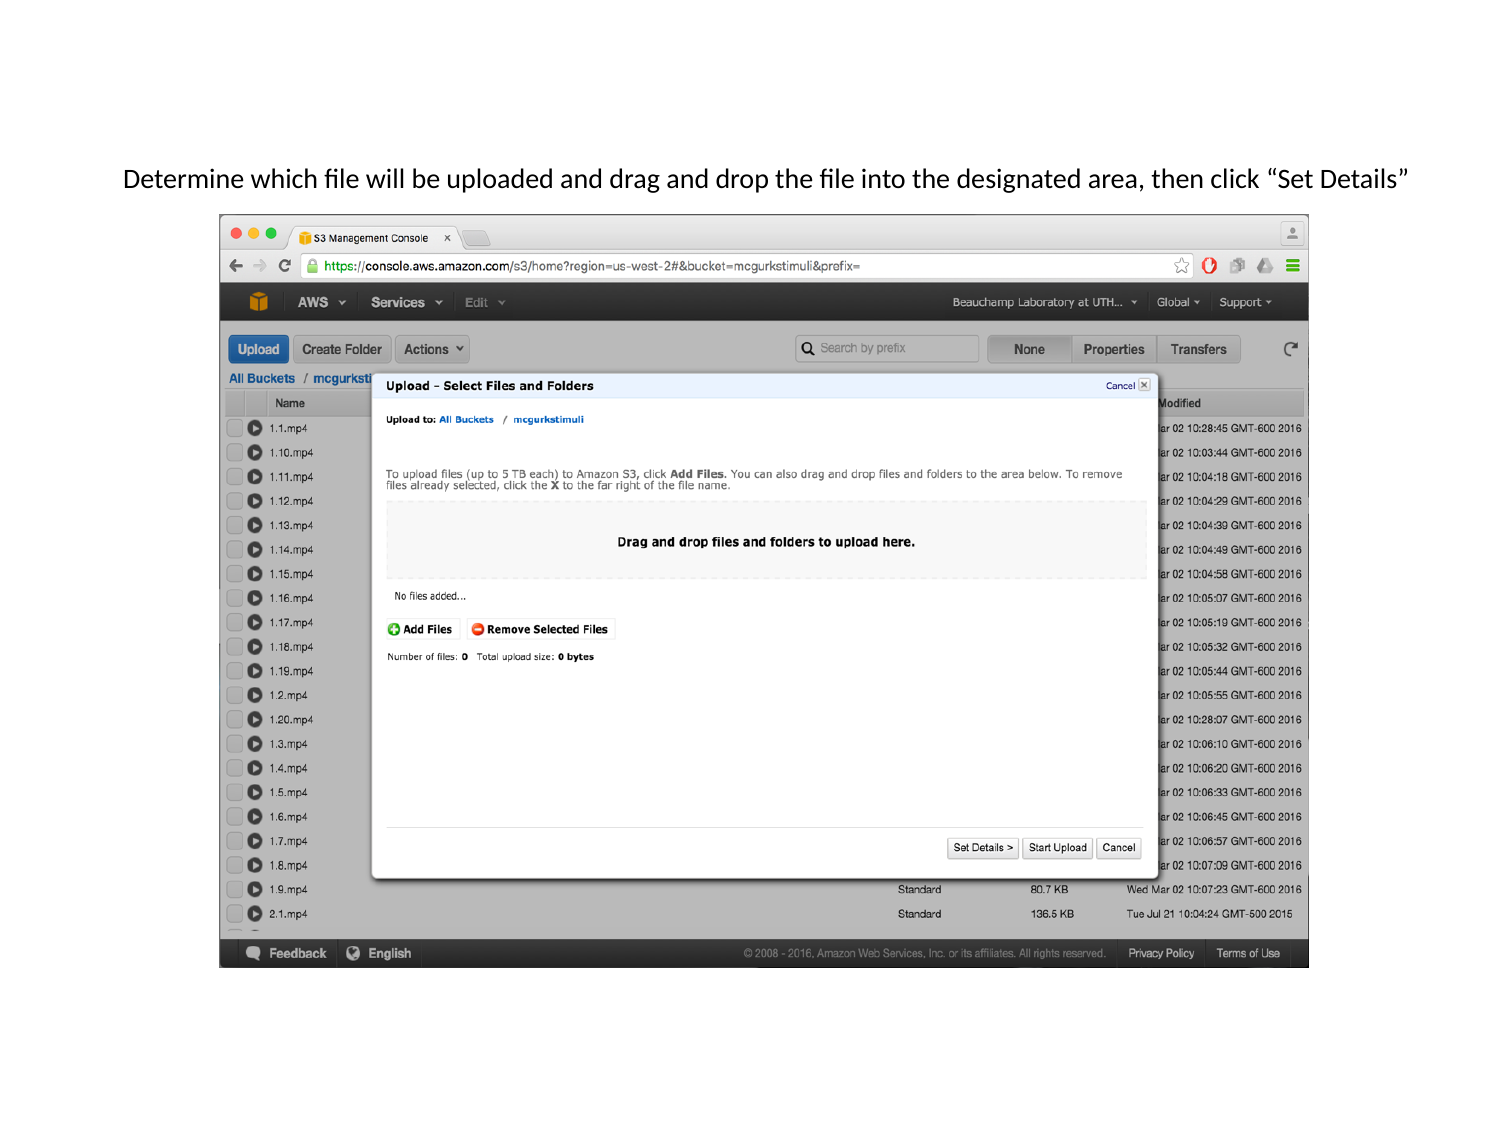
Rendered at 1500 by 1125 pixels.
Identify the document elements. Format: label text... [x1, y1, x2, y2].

text_box Determine which file will be uploaded and drag and drop the file into the designated area, then click “Set Details” [108, 153, 1426, 236]
picture [219, 214, 1309, 968]
